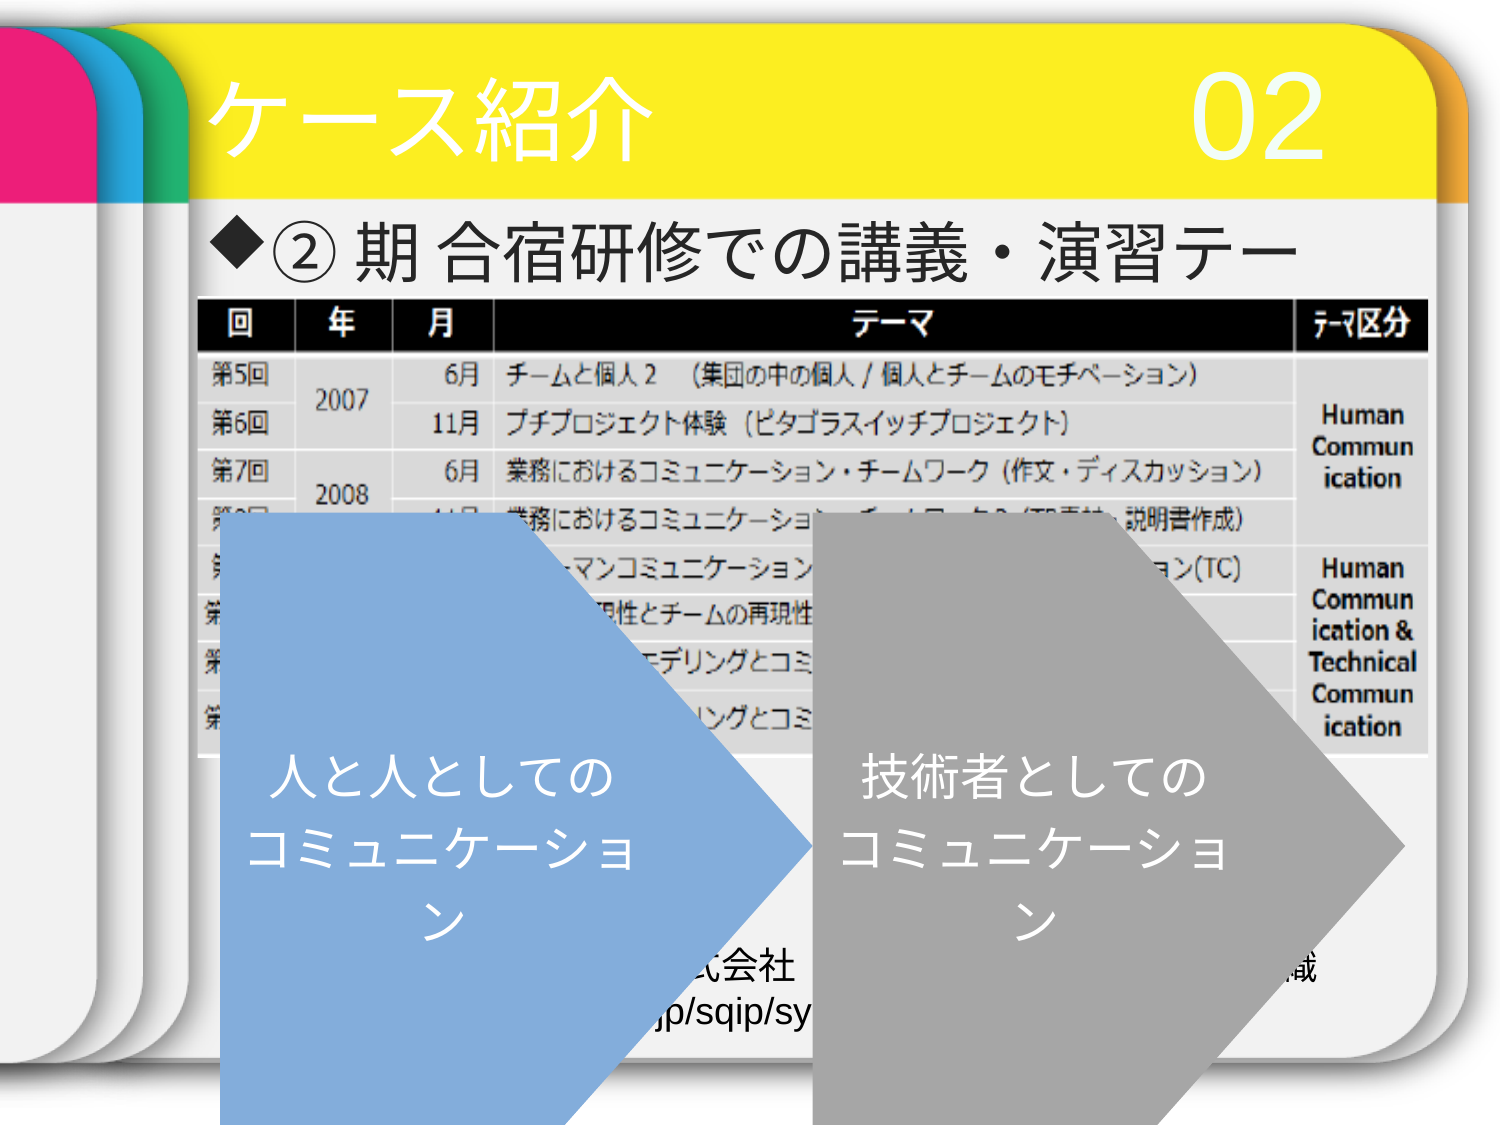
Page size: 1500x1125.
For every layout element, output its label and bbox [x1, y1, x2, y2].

text_box [220, 512, 1406, 1125]
picture [0, 0, 1500, 1125]
